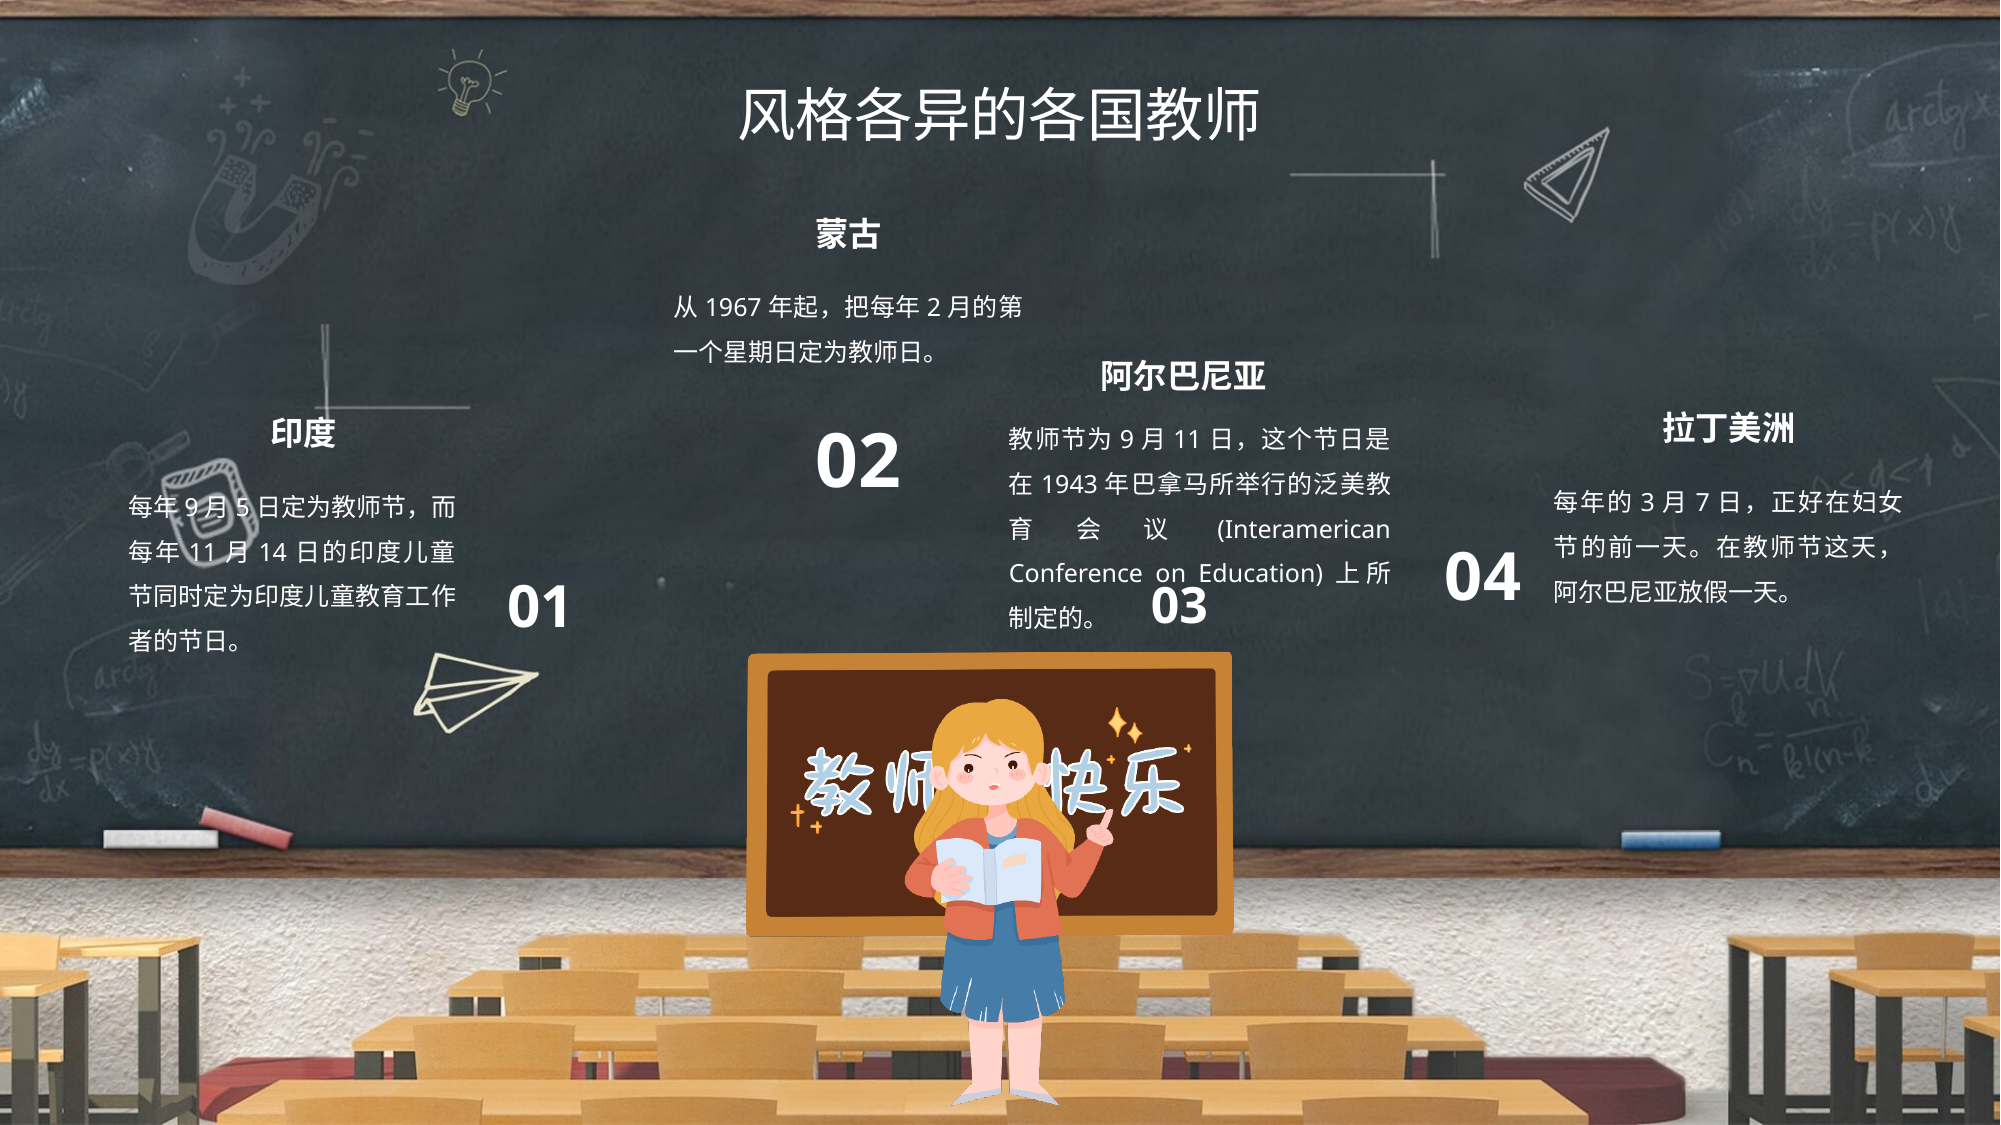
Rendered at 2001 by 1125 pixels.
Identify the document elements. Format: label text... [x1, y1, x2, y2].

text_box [993, 338, 1407, 559]
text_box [113, 395, 610, 648]
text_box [658, 196, 1039, 511]
text_box 风格各异的各国教师 [722, 56, 1277, 155]
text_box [1406, 390, 1919, 622]
picture [0, 0, 2000, 1125]
